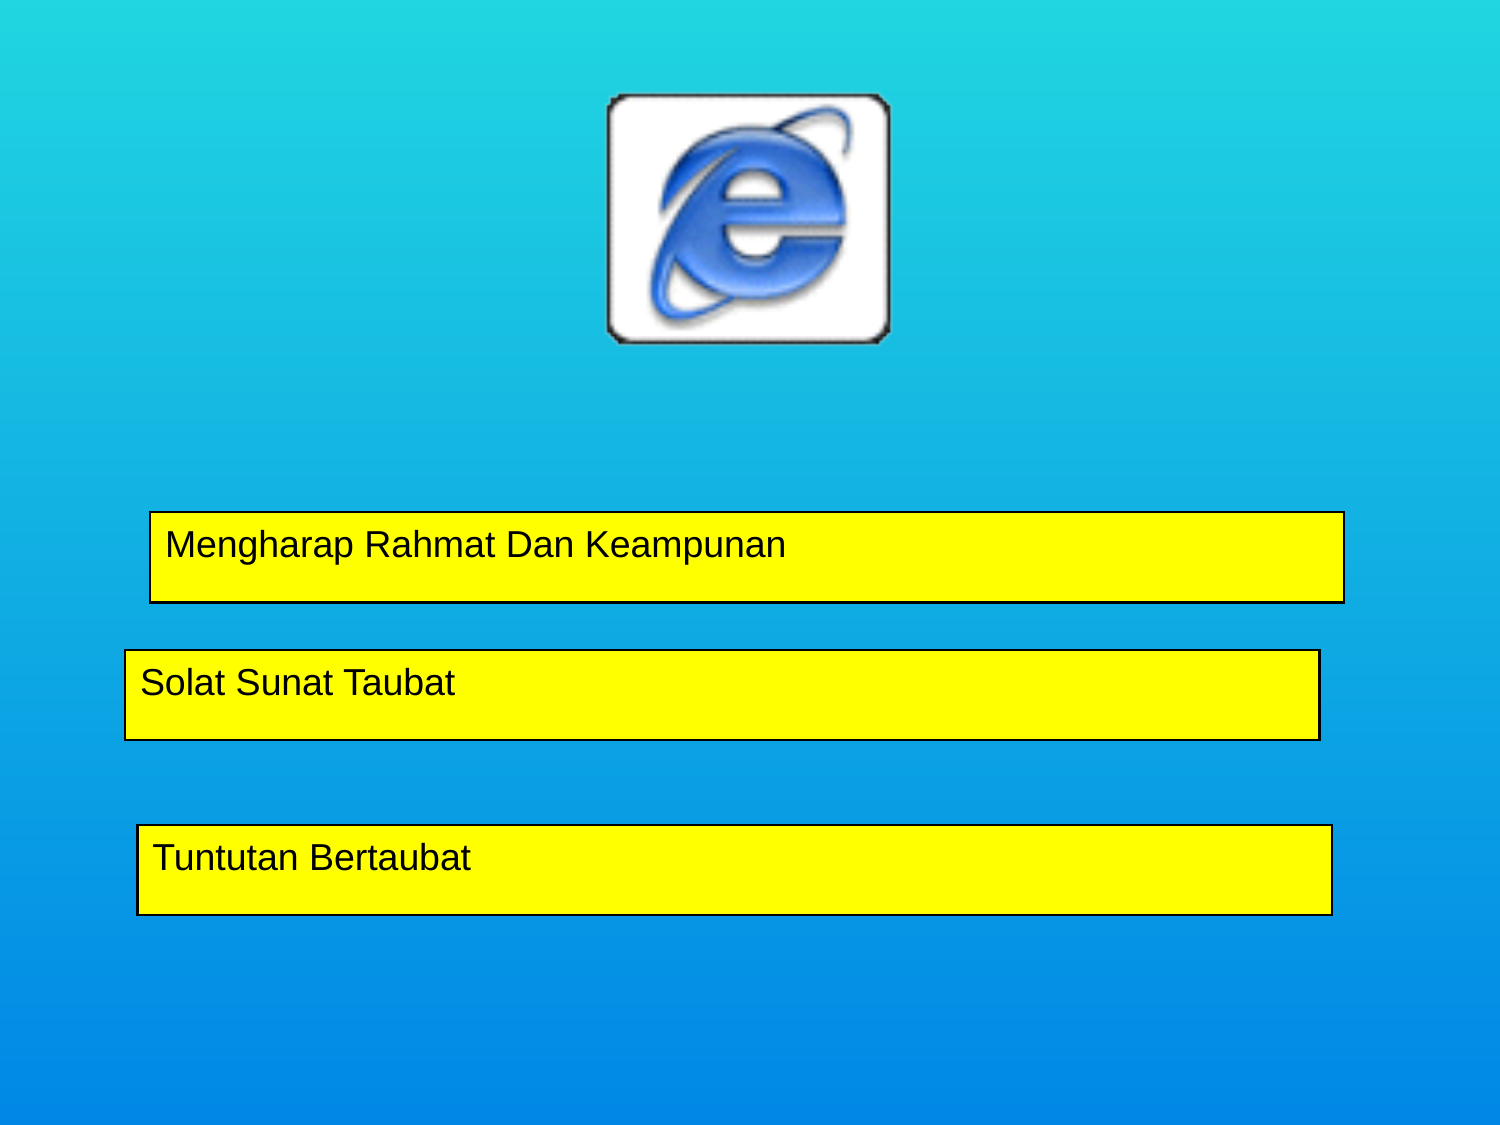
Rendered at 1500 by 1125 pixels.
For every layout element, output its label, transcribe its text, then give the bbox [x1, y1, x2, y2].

picture [599, 87, 901, 351]
text_box Tuntutan Bertaubat [137, 824, 1332, 916]
text_box Solat Sunat Taubat [125, 649, 1320, 741]
text_box Mengharap Rahmat Dan Keampunan [150, 512, 1345, 603]
